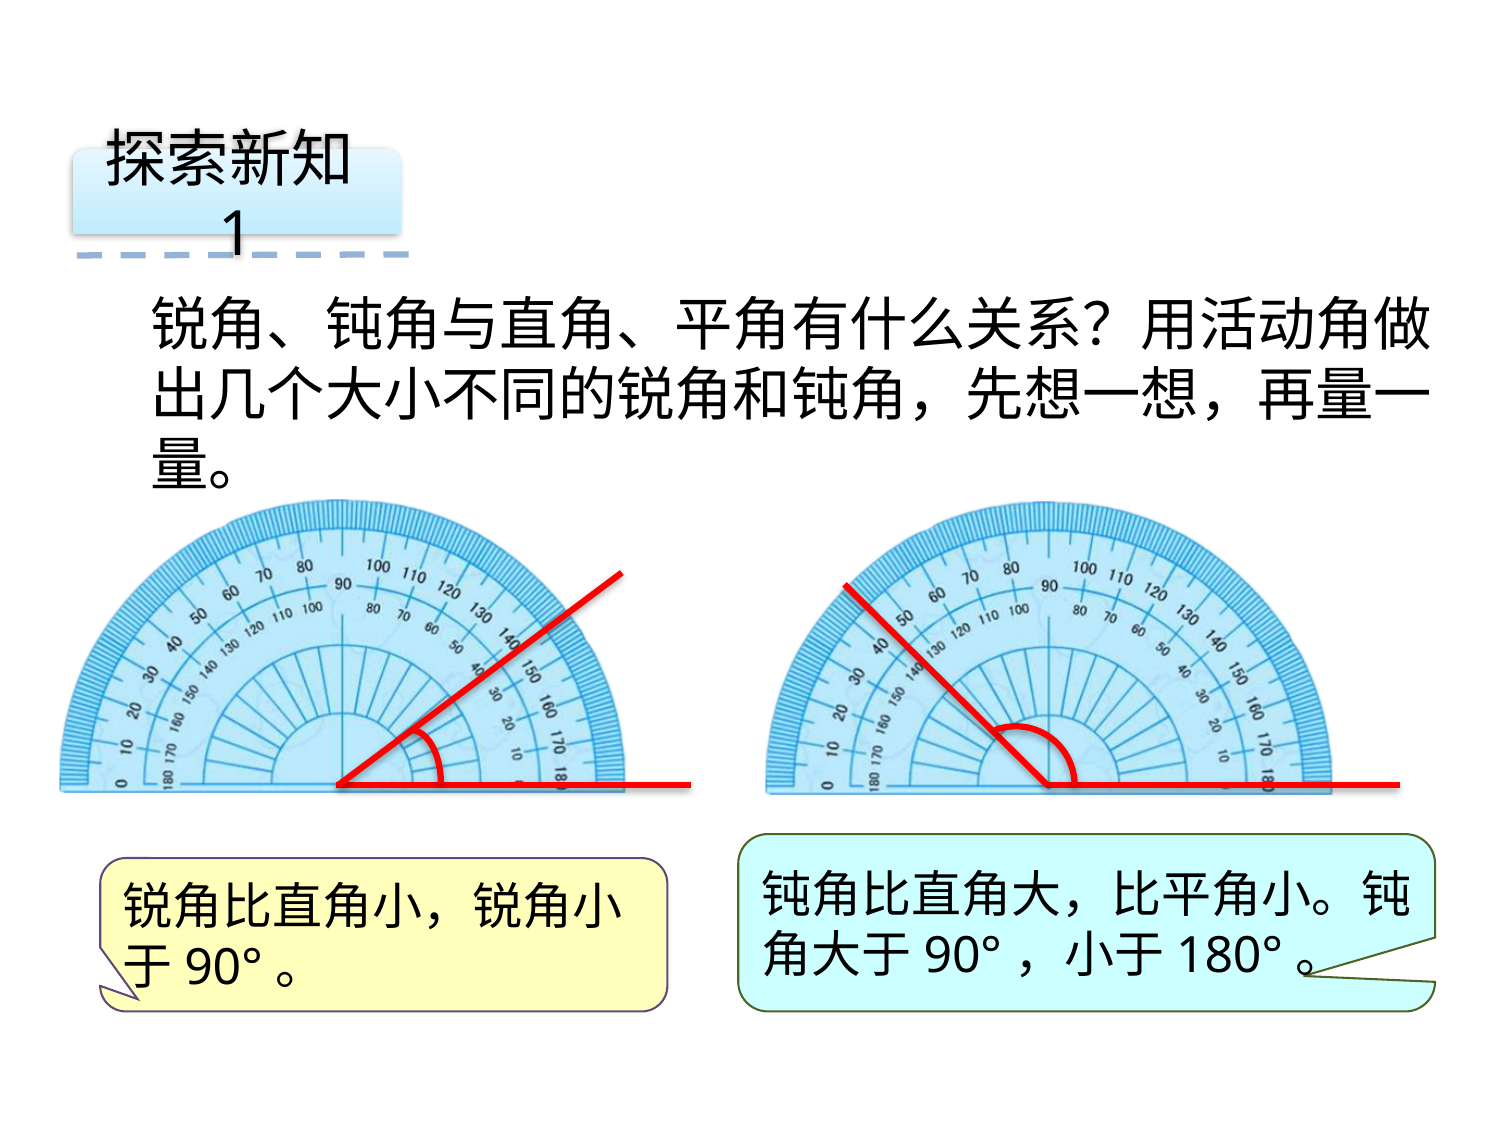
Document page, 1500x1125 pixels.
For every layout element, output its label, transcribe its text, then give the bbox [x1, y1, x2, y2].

text_box 钝角比直角大，比平角小。钝角大于90°，小于180°。 [738, 834, 1436, 1012]
text_box 锐角、钝角与直角、平角有什么关系？用活动角做出几个大小不同的锐角和钝角，先想一想，再量一量。 [135, 279, 1447, 505]
picture [759, 435, 1339, 870]
text_box 探索新知1 [72, 148, 402, 235]
text_box 锐角比直角小，锐角小于90°。 [100, 858, 668, 1012]
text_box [844, 584, 1048, 786]
picture [52, 433, 632, 869]
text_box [337, 572, 622, 786]
